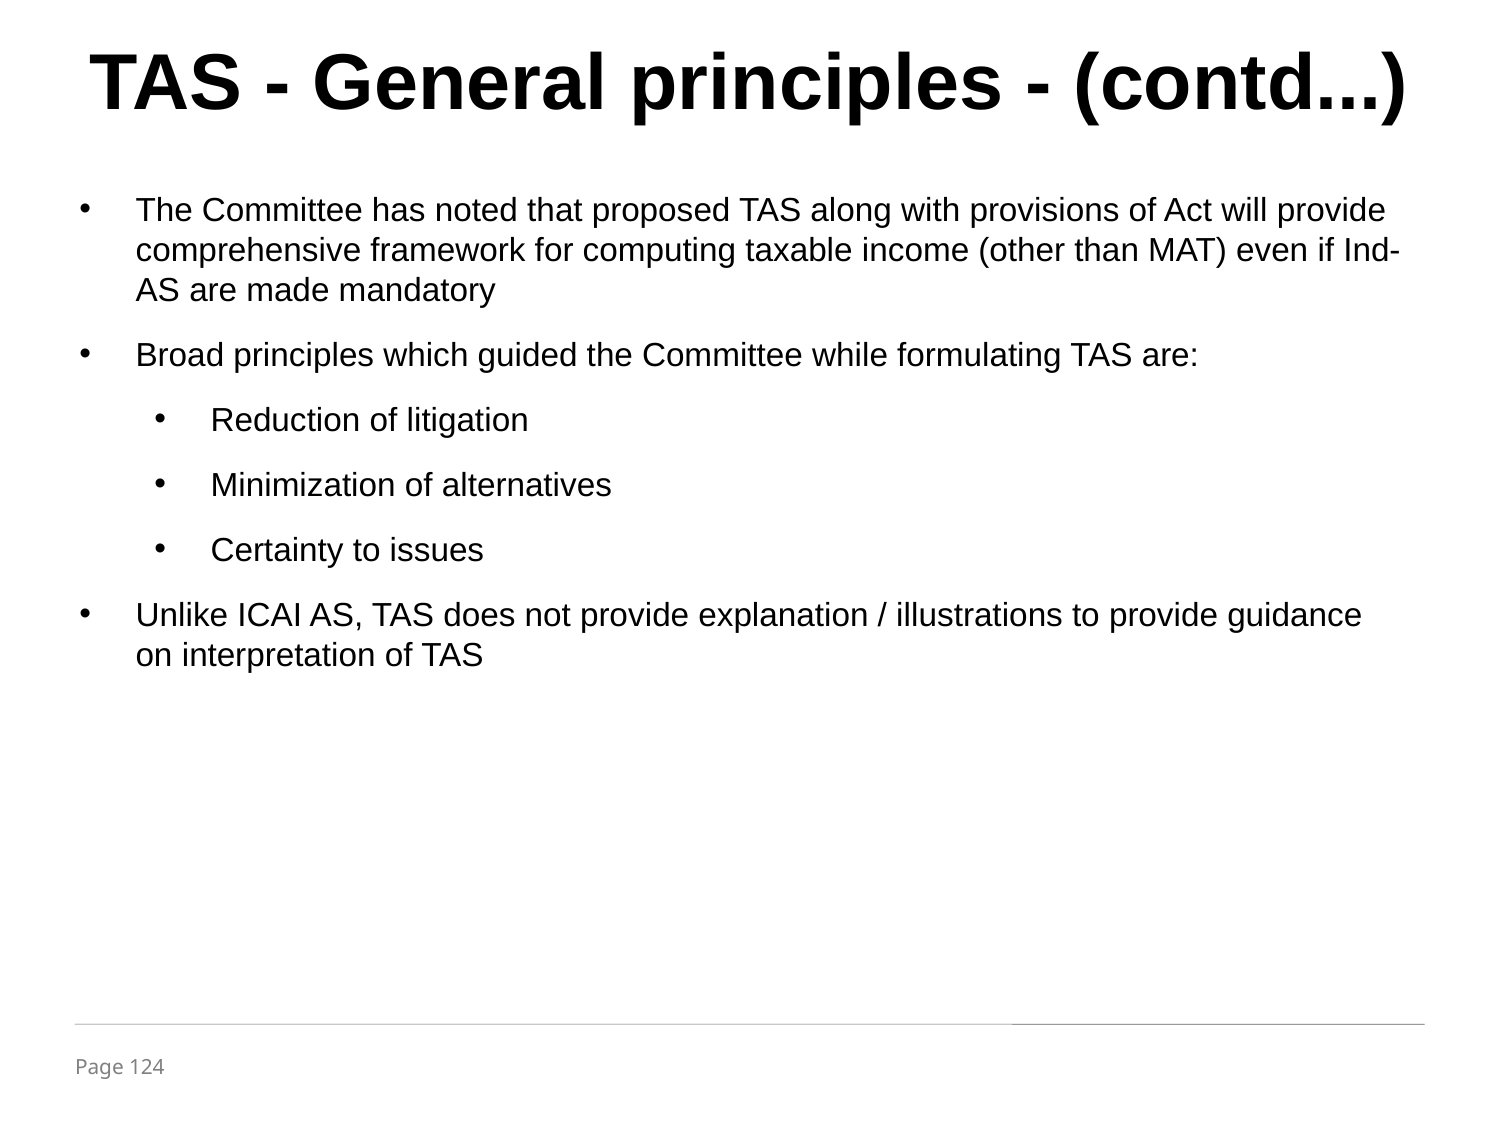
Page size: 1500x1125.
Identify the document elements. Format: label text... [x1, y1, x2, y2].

text_box TAS - General principles - (contd...) [74, 37, 1425, 173]
text_box The Committee has noted that proposed TAS along with provisions of Act will provide comprehensive framework for computing taxable income (other than MAT) even if Ind-AS are made mandatory Broad principles which guided the Committee while formulating TAS are: Reduction of litigation Minimization of alternatives Certainty to issues Unlike ICAI AS, TAS does not provide explanation / illustrations to provide guidance on interpretation of TAS [64, 181, 1425, 1019]
